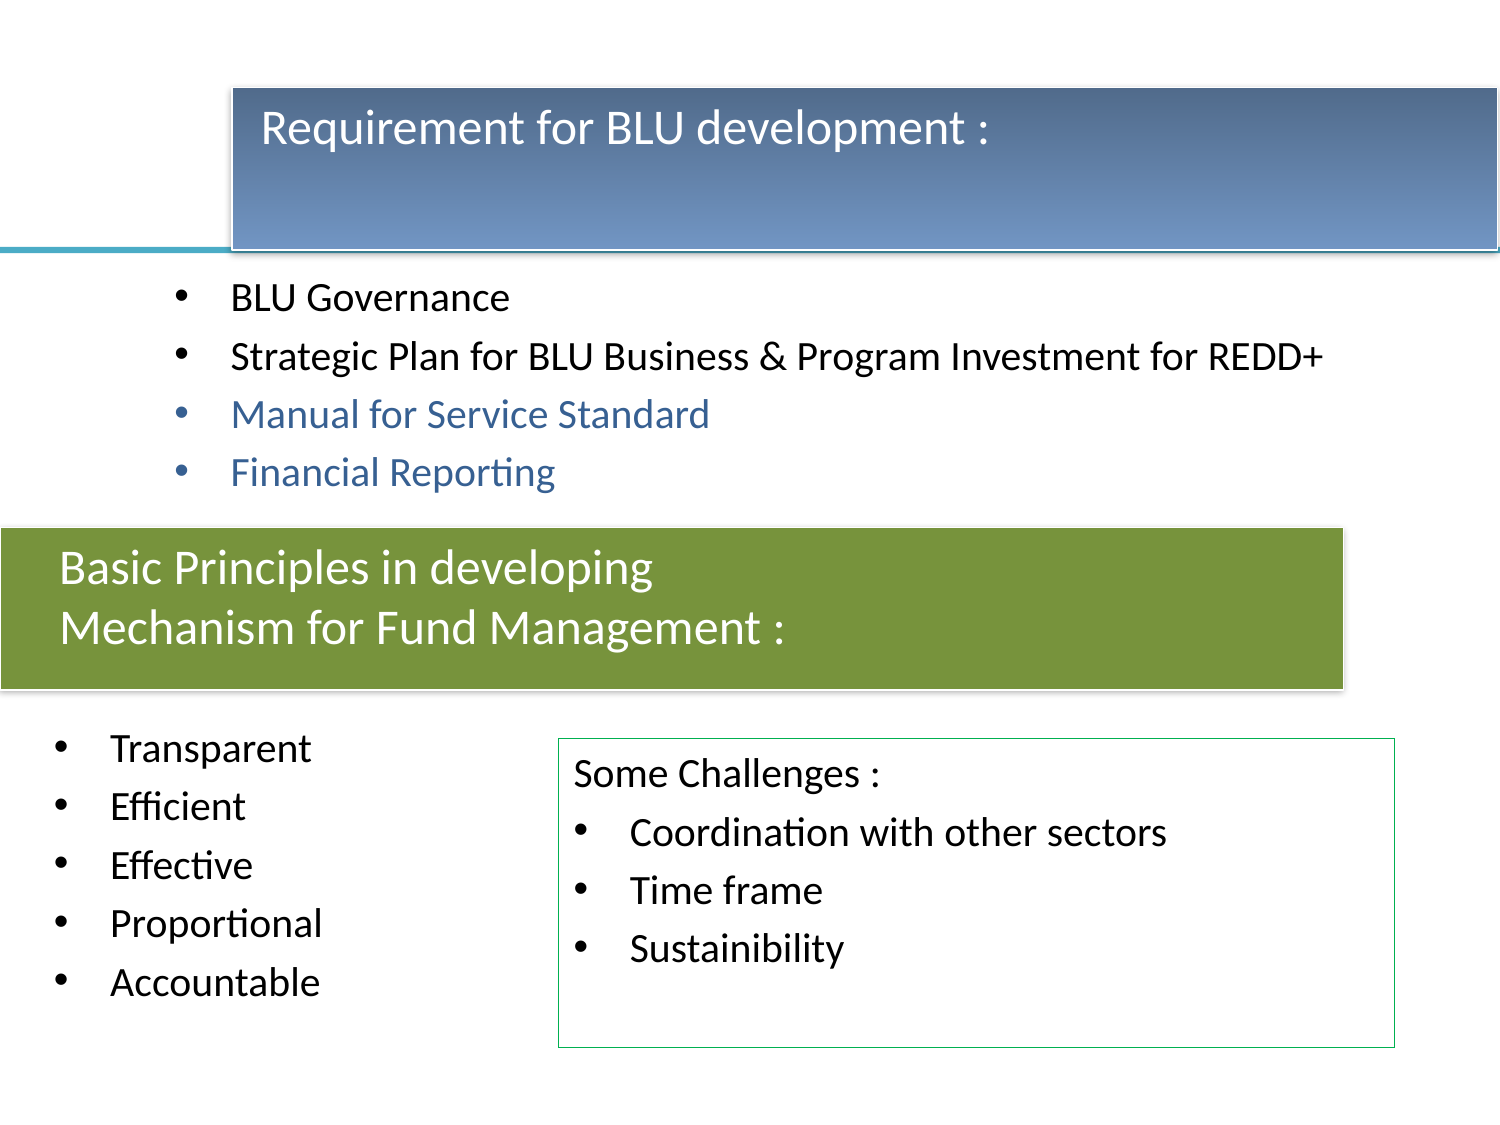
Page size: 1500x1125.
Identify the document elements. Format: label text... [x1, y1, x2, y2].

text_box Some Challenges : Coordination with other sectors Time frame Sustainibility [558, 738, 1395, 1048]
text_box Transparent Efficient Effective Proportional Accountable [38, 713, 577, 1023]
text_box Requirement for BLU development : [231, 87, 1498, 251]
list BLU Governance Strategic Plan for BLU Business & Program Investment for REDD+ Manual for Service Standard Financial Reporting [159, 262, 1425, 572]
text_box Basic Principles in developing Mechanism for Fund Management : [0, 527, 1344, 691]
